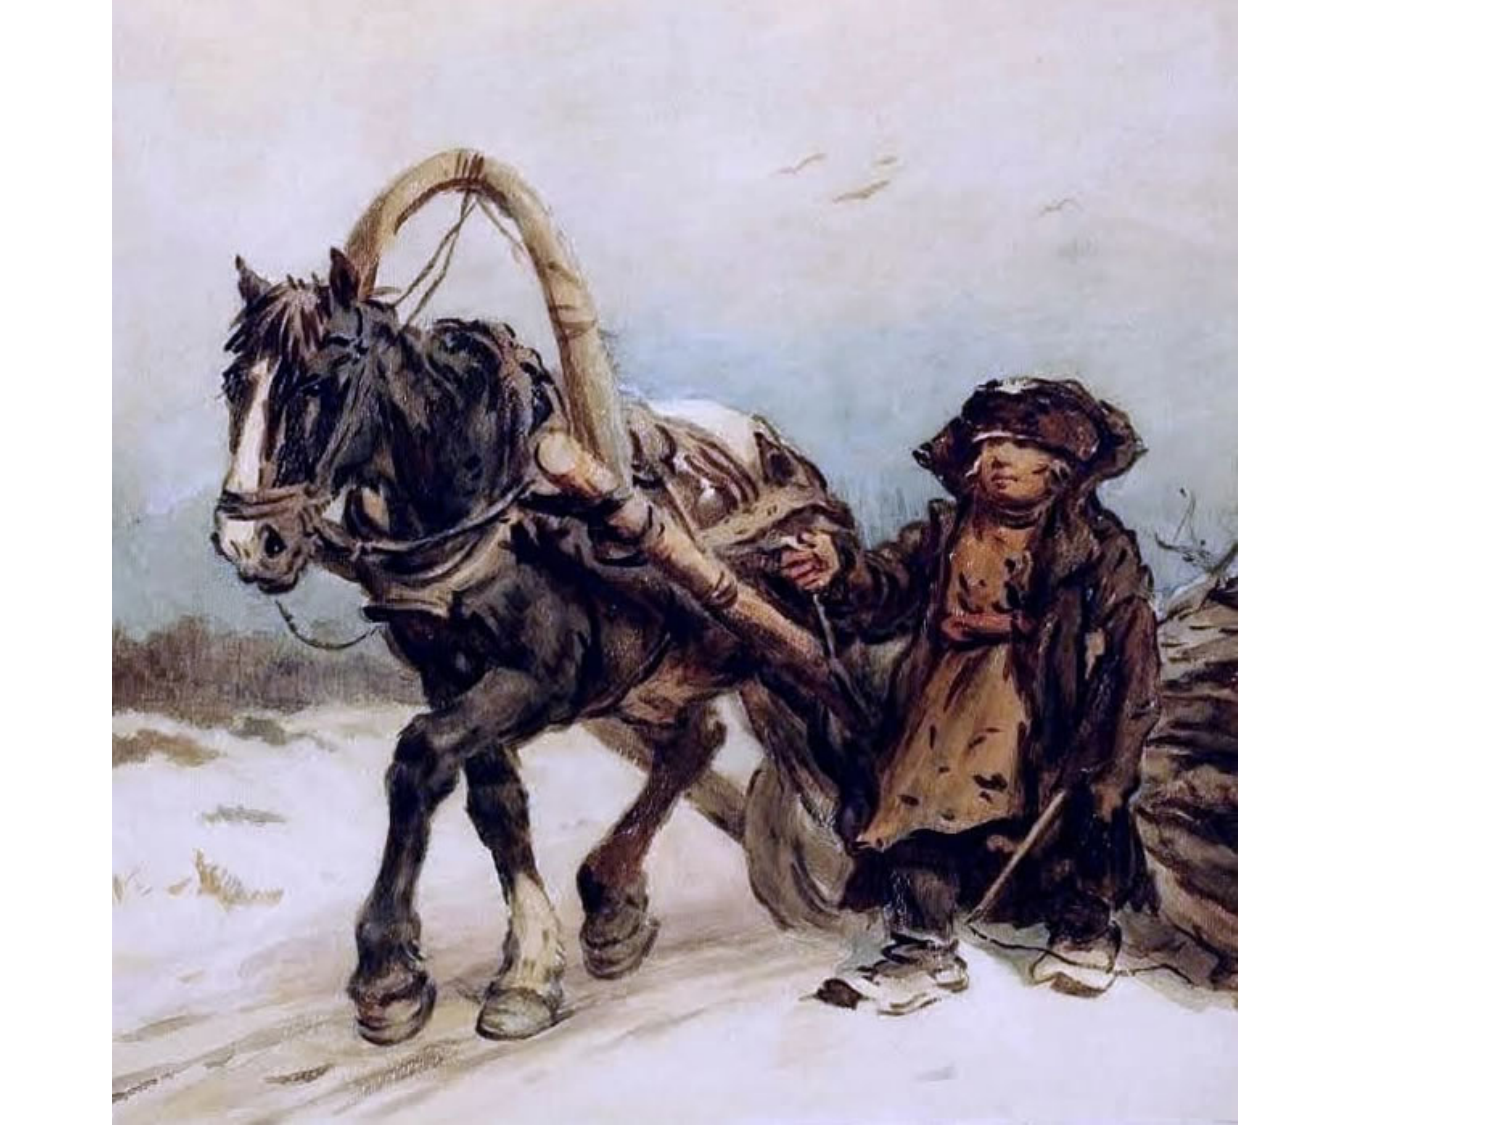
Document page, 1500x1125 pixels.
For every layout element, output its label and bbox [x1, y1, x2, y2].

list [112, 0, 1238, 1125]
